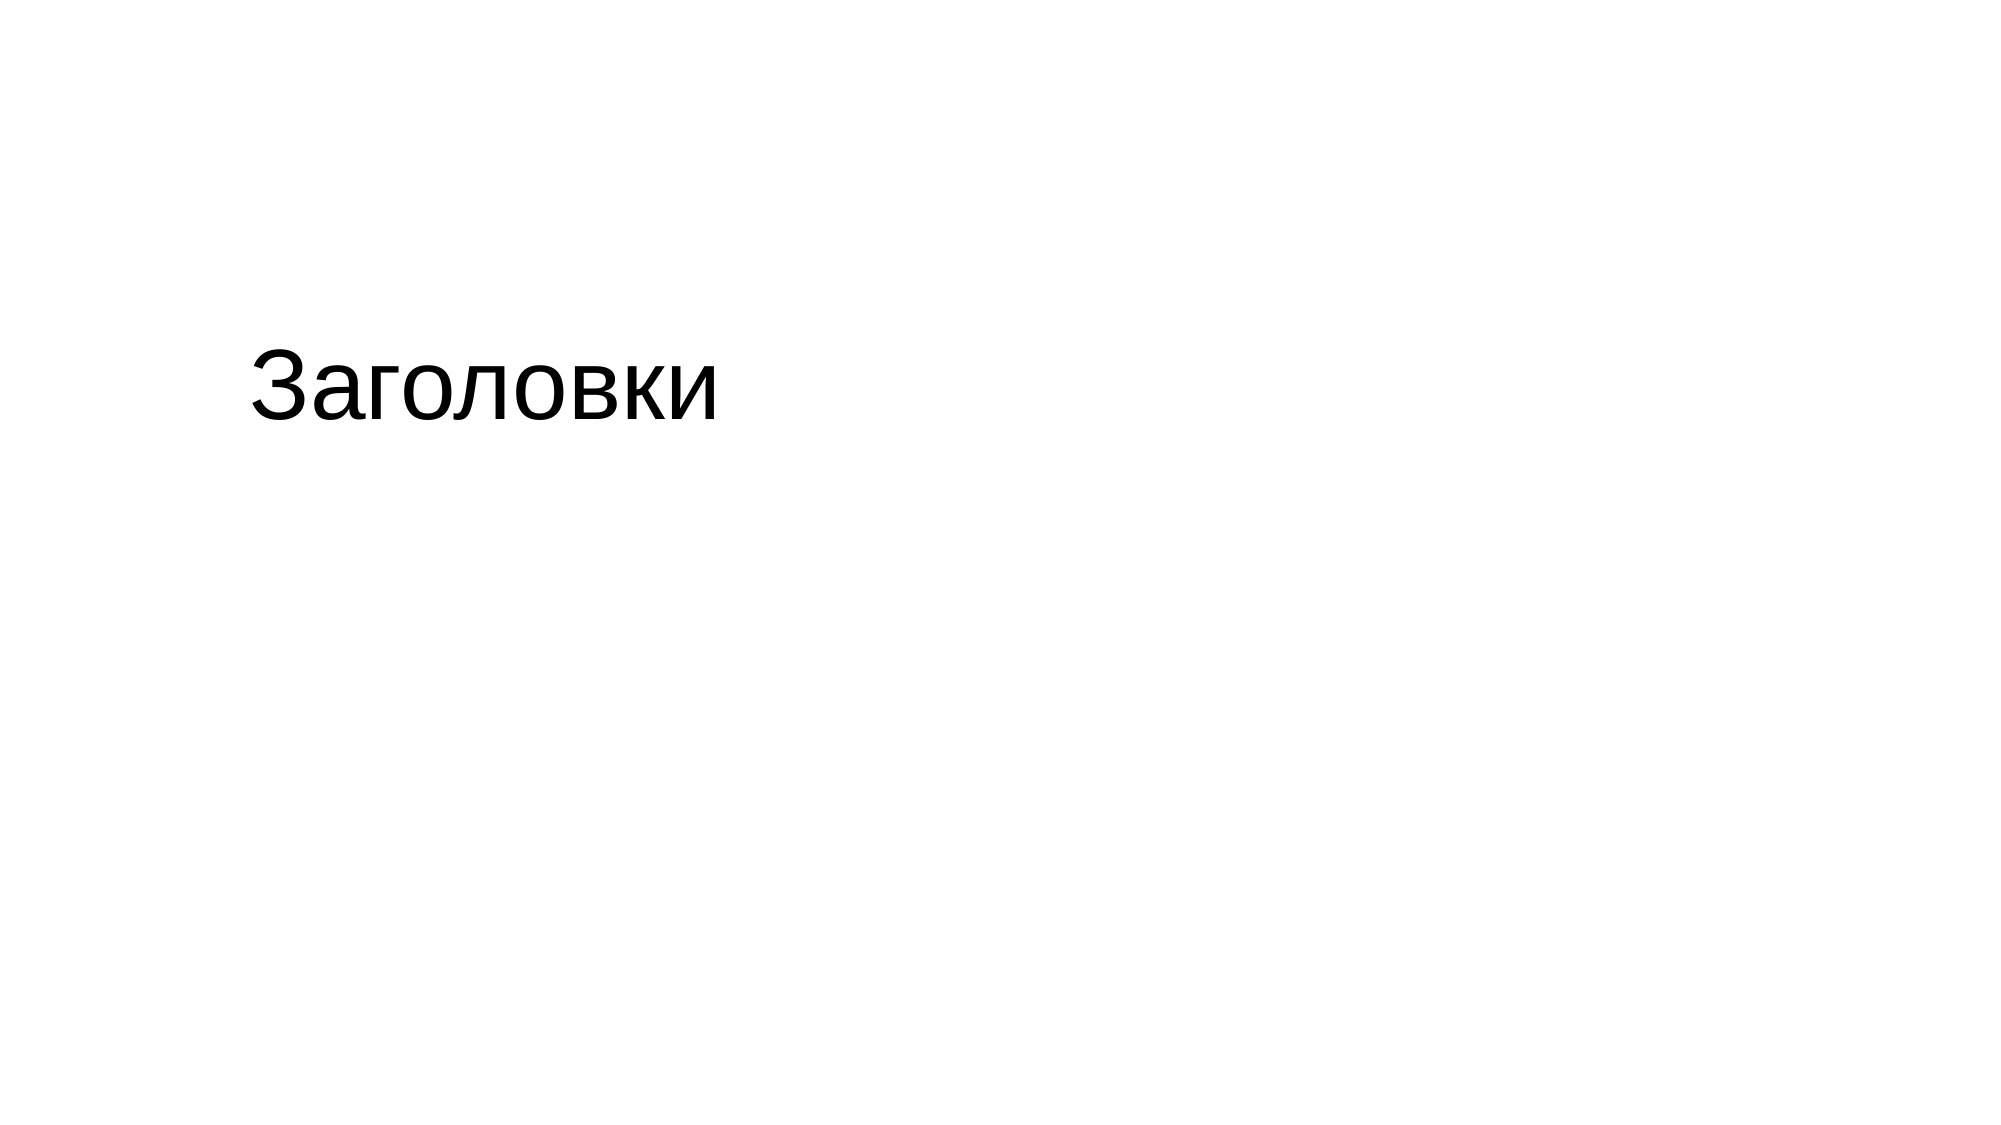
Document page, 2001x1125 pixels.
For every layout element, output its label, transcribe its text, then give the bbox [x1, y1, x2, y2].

title Заголовки [249, 184, 1750, 576]
